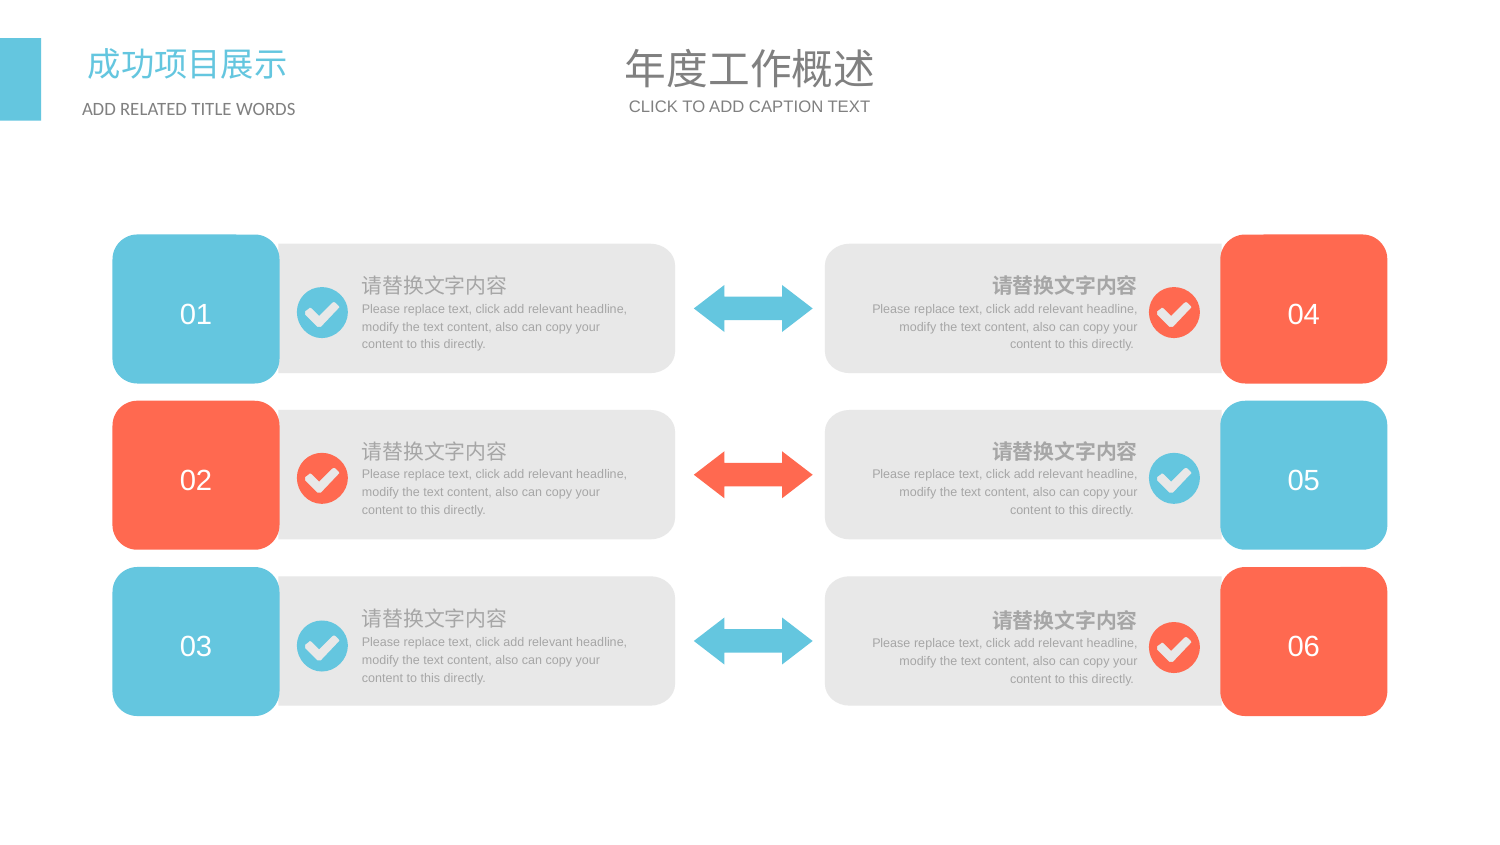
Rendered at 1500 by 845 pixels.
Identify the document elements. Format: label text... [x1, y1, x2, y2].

text_box 请替换文字内容 Please replace text, click add relevant headline, modify the text content, also can copy your content to this directly. [361, 433, 638, 518]
text_box [296, 452, 348, 504]
text_box [296, 620, 348, 672]
text_box 请替换文字内容 Please replace text, click add relevant headline, modify the text content, also can copy your content to this directly. [361, 267, 638, 352]
text_box [1148, 452, 1200, 504]
text_box 01 [110, 232, 282, 386]
text_box 04 [1218, 232, 1390, 386]
text_box [691, 283, 815, 334]
text_box 请替换文字内容 Please replace text, click add relevant headline, modify the text content, also can copy your content to this directly. [861, 267, 1138, 352]
text_box [822, 407, 1223, 542]
text_box [296, 287, 348, 339]
text_box 请替换文字内容 Please replace text, click add relevant headline, modify the text content, also can copy your content to this directly. [361, 601, 638, 685]
text_box 年度工作概述 [615, 42, 885, 93]
text_box [822, 241, 1223, 376]
text_box [822, 574, 1224, 708]
text_box 03 [110, 564, 282, 719]
text_box 06 [1218, 564, 1390, 719]
text_box [1148, 287, 1200, 339]
text_box [276, 574, 678, 708]
text_box 02 [110, 398, 282, 552]
text_box [691, 449, 815, 501]
text_box 05 [1218, 398, 1390, 552]
text_box [691, 615, 815, 667]
text_box CLICK TO ADD CAPTION TEXT [615, 96, 885, 117]
text_box 请替换文字内容 Please replace text, click add relevant headline, modify the text content, also can copy your content to this directly. [861, 433, 1138, 518]
text_box [1148, 622, 1200, 674]
text_box [277, 241, 678, 376]
text_box 请替换文字内容 Please replace text, click add relevant headline, modify the text content, also can copy your content to this directly. [861, 602, 1138, 687]
text_box [276, 407, 678, 542]
